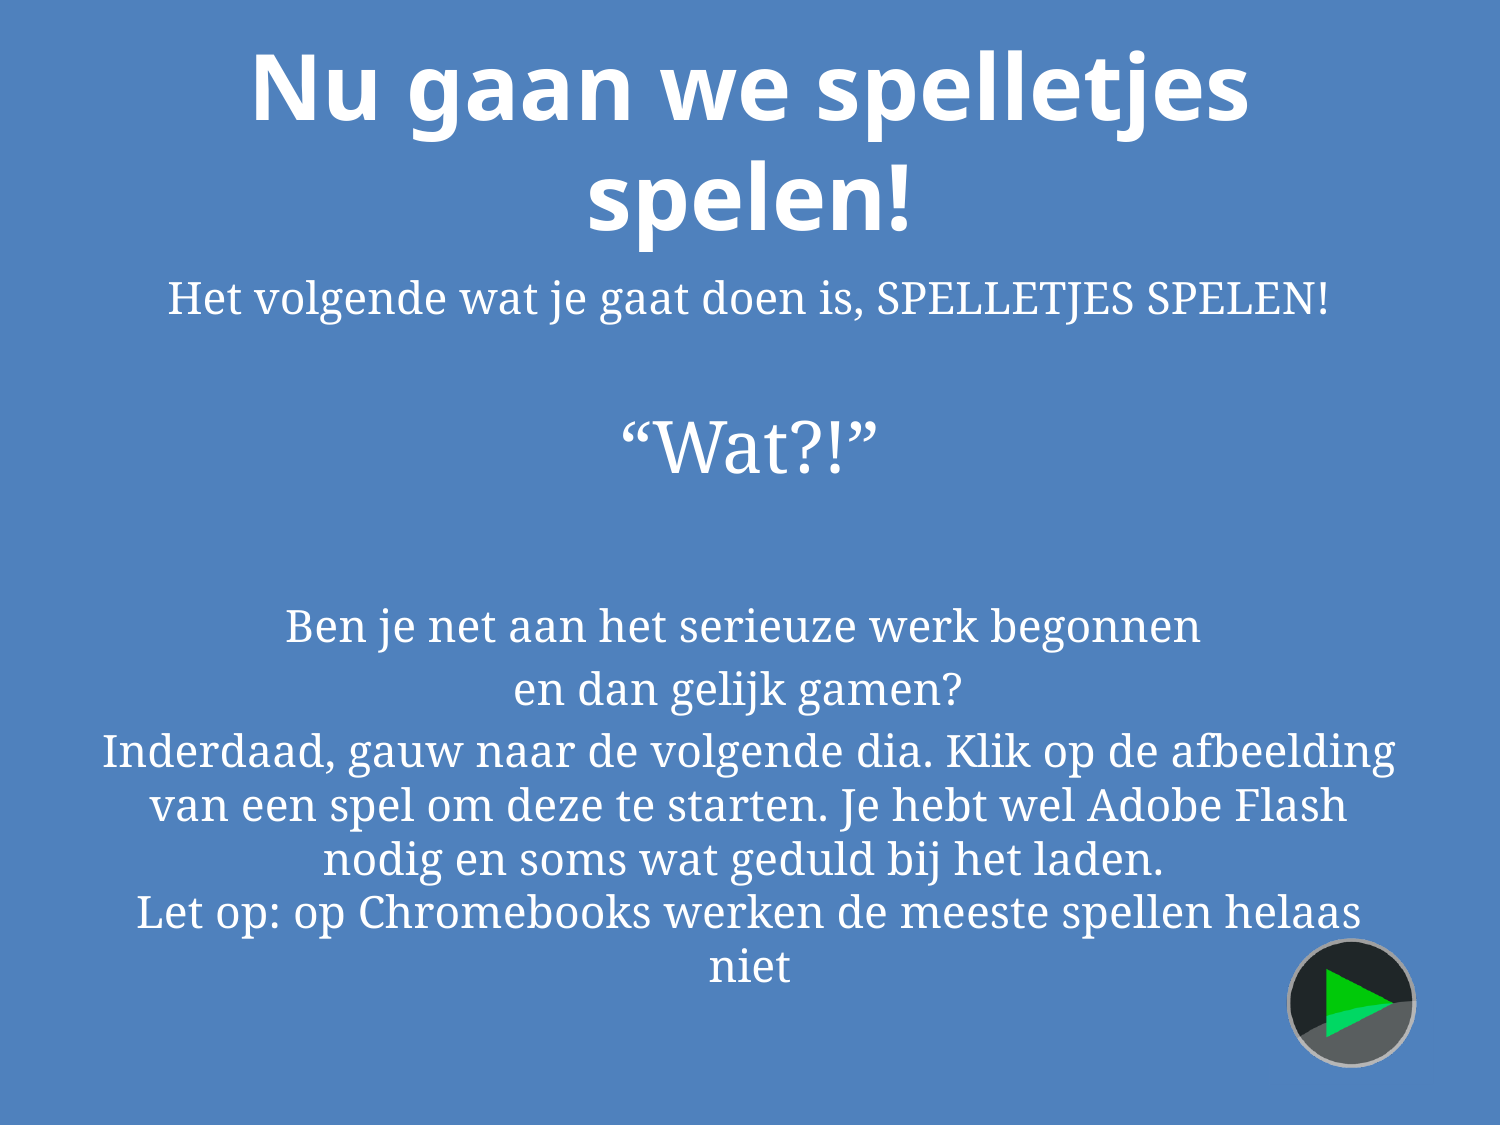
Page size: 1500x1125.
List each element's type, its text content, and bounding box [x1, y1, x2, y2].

list Het volgende wat je gaat doen is, SPELLETJES SPELEN! “Wat?!” Ben je net aan het serieuze werk begonnen en dan gelijk gamen? Inderdaad, gauw naar de volgende dia. Klik op de afbeelding van een spel om deze te starten. Je hebt wel Adobe Flash nodig en soms wat geduld bij het laden. Let op: op Chromebooks werken de meeste spellen helaas niet [75, 262, 1425, 1059]
picture [1269, 920, 1434, 1085]
title Nu gaan we spelletjes spelen! [75, 45, 1425, 233]
